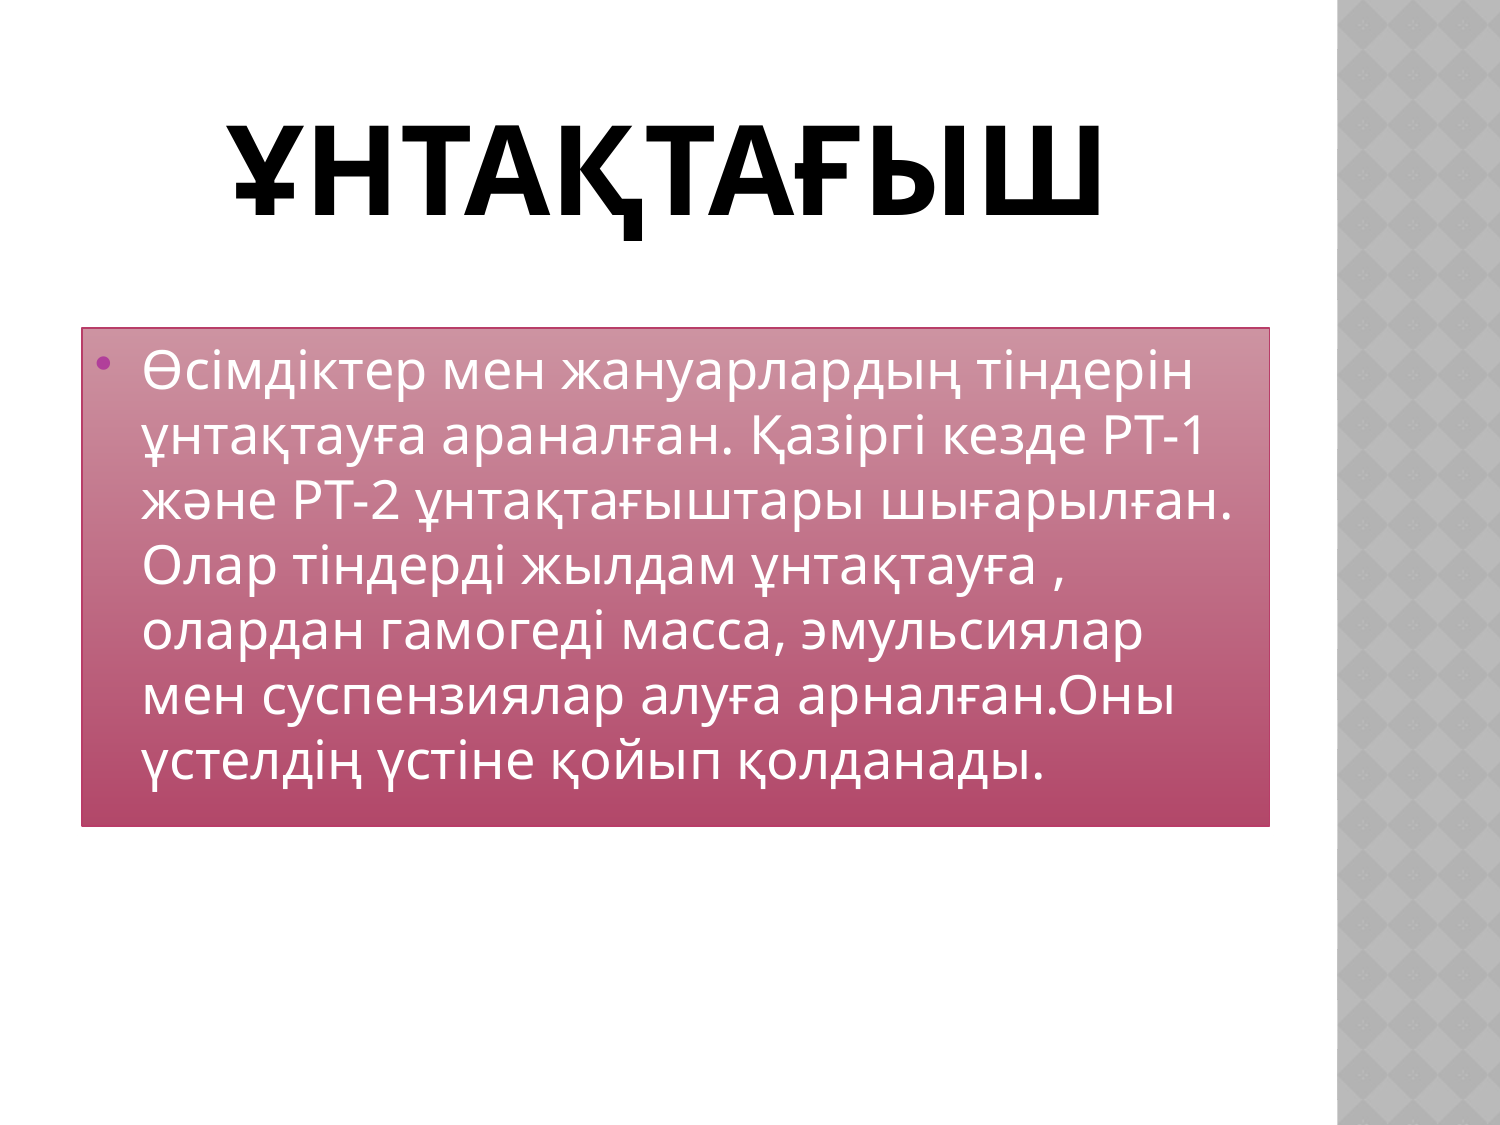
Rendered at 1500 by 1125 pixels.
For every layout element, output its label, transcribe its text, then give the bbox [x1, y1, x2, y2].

title Ұнтақтағыш [75, 52, 1263, 240]
list Өсімдіктер мен жануарлардың тіндерін ұнтақтауға араналған. Қазіргі кезде РТ-1 және РТ-2 ұнтақтағыштары шығарылған. Олар тіндерді жылдам ұнтақтауға , олардан гамогеді масса, эмульсиялар мен суспензиялар алуға арналған.Оны үстелдің үстіне қойып қолданады. [81, 327, 1270, 827]
